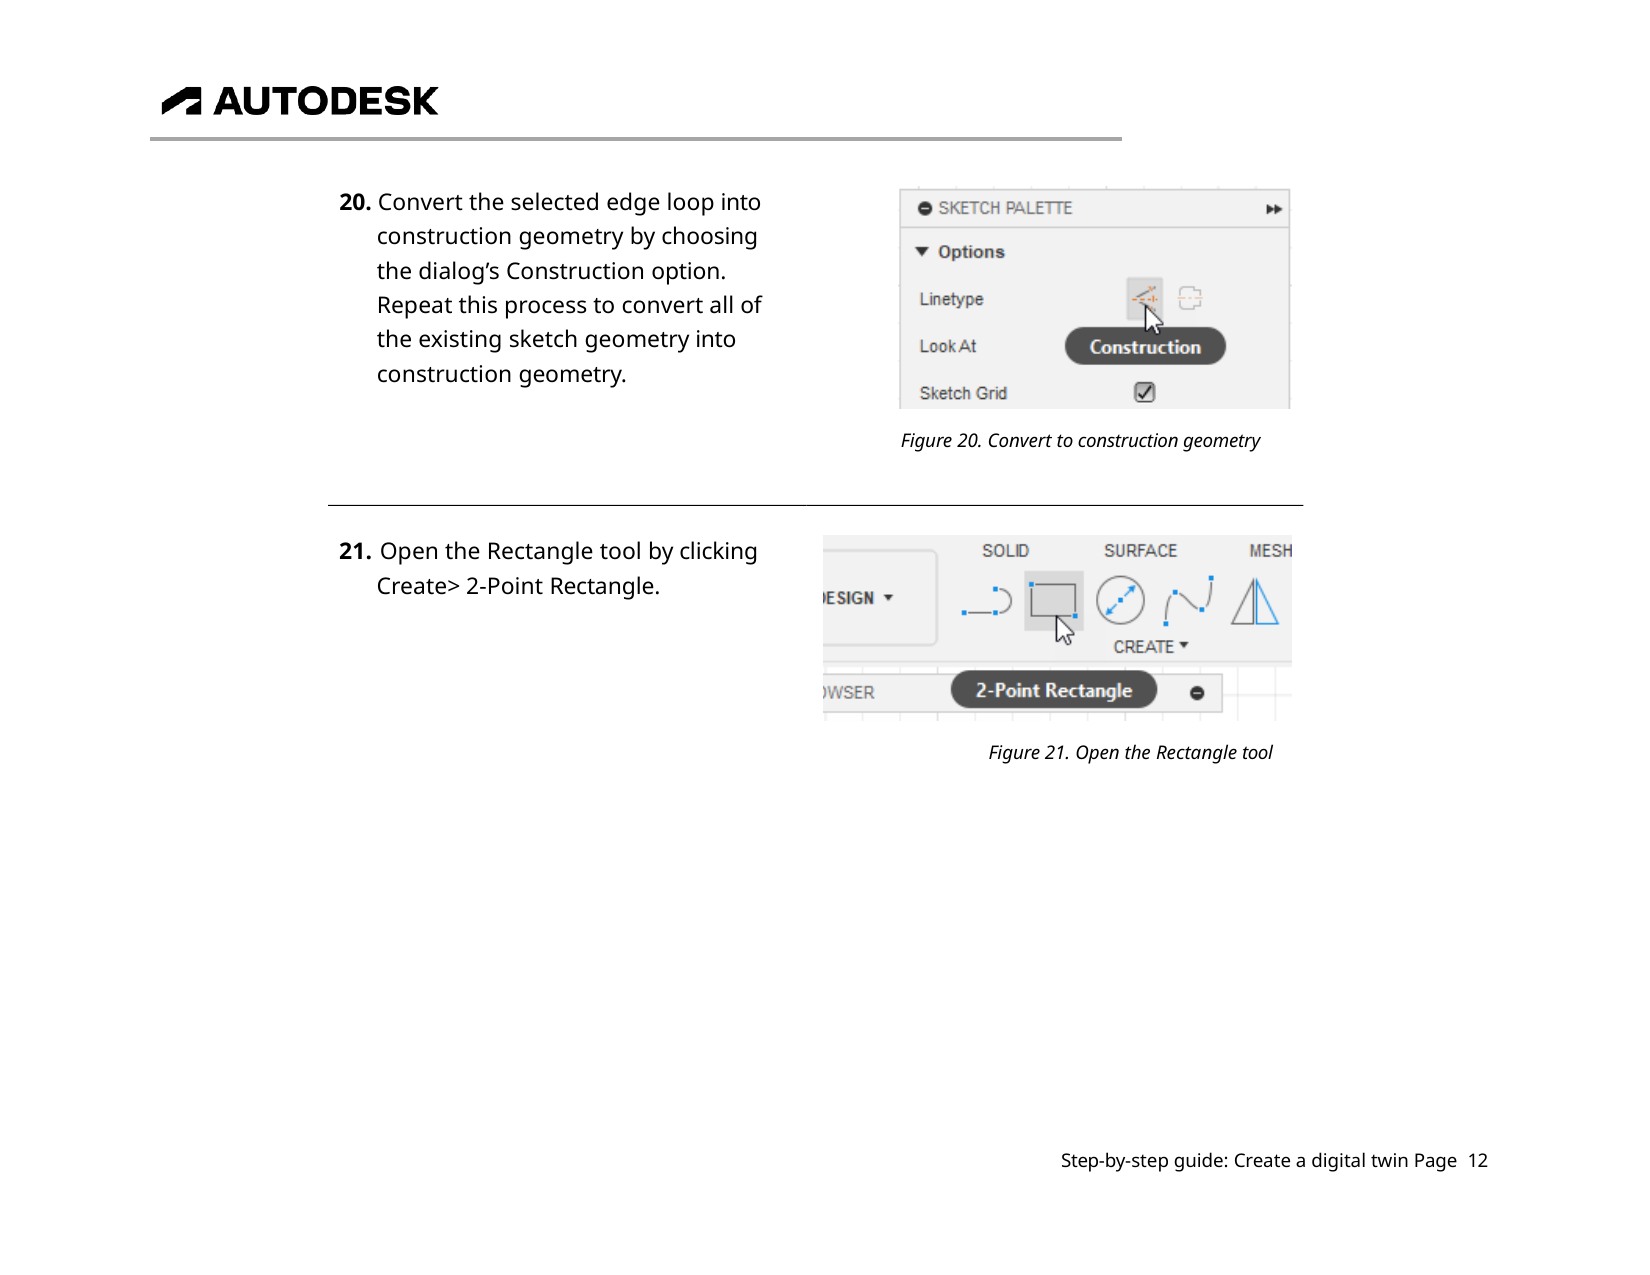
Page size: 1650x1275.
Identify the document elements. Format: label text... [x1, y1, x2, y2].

slide_number Step-by-step guide: Create a digital twin Page 20 [1059, 1145, 1509, 1275]
text_box Figure 21. Open the Rectangle tool [986, 738, 1294, 763]
text_box 21. Open the Rectangle tool by clicking Create> 2-Point Rectangle. [337, 527, 761, 599]
picture [161, 86, 439, 115]
text_box Figure 20. Convert to construction geometry [898, 426, 1294, 452]
picture [897, 186, 1292, 409]
picture [822, 535, 1292, 721]
text_box 20. Convert the selected edge loop into construction geometry by choosing the dialog’s Construction option. Repeat this process to convert all of the existing sketch geometry into construction geometry. [337, 178, 770, 387]
